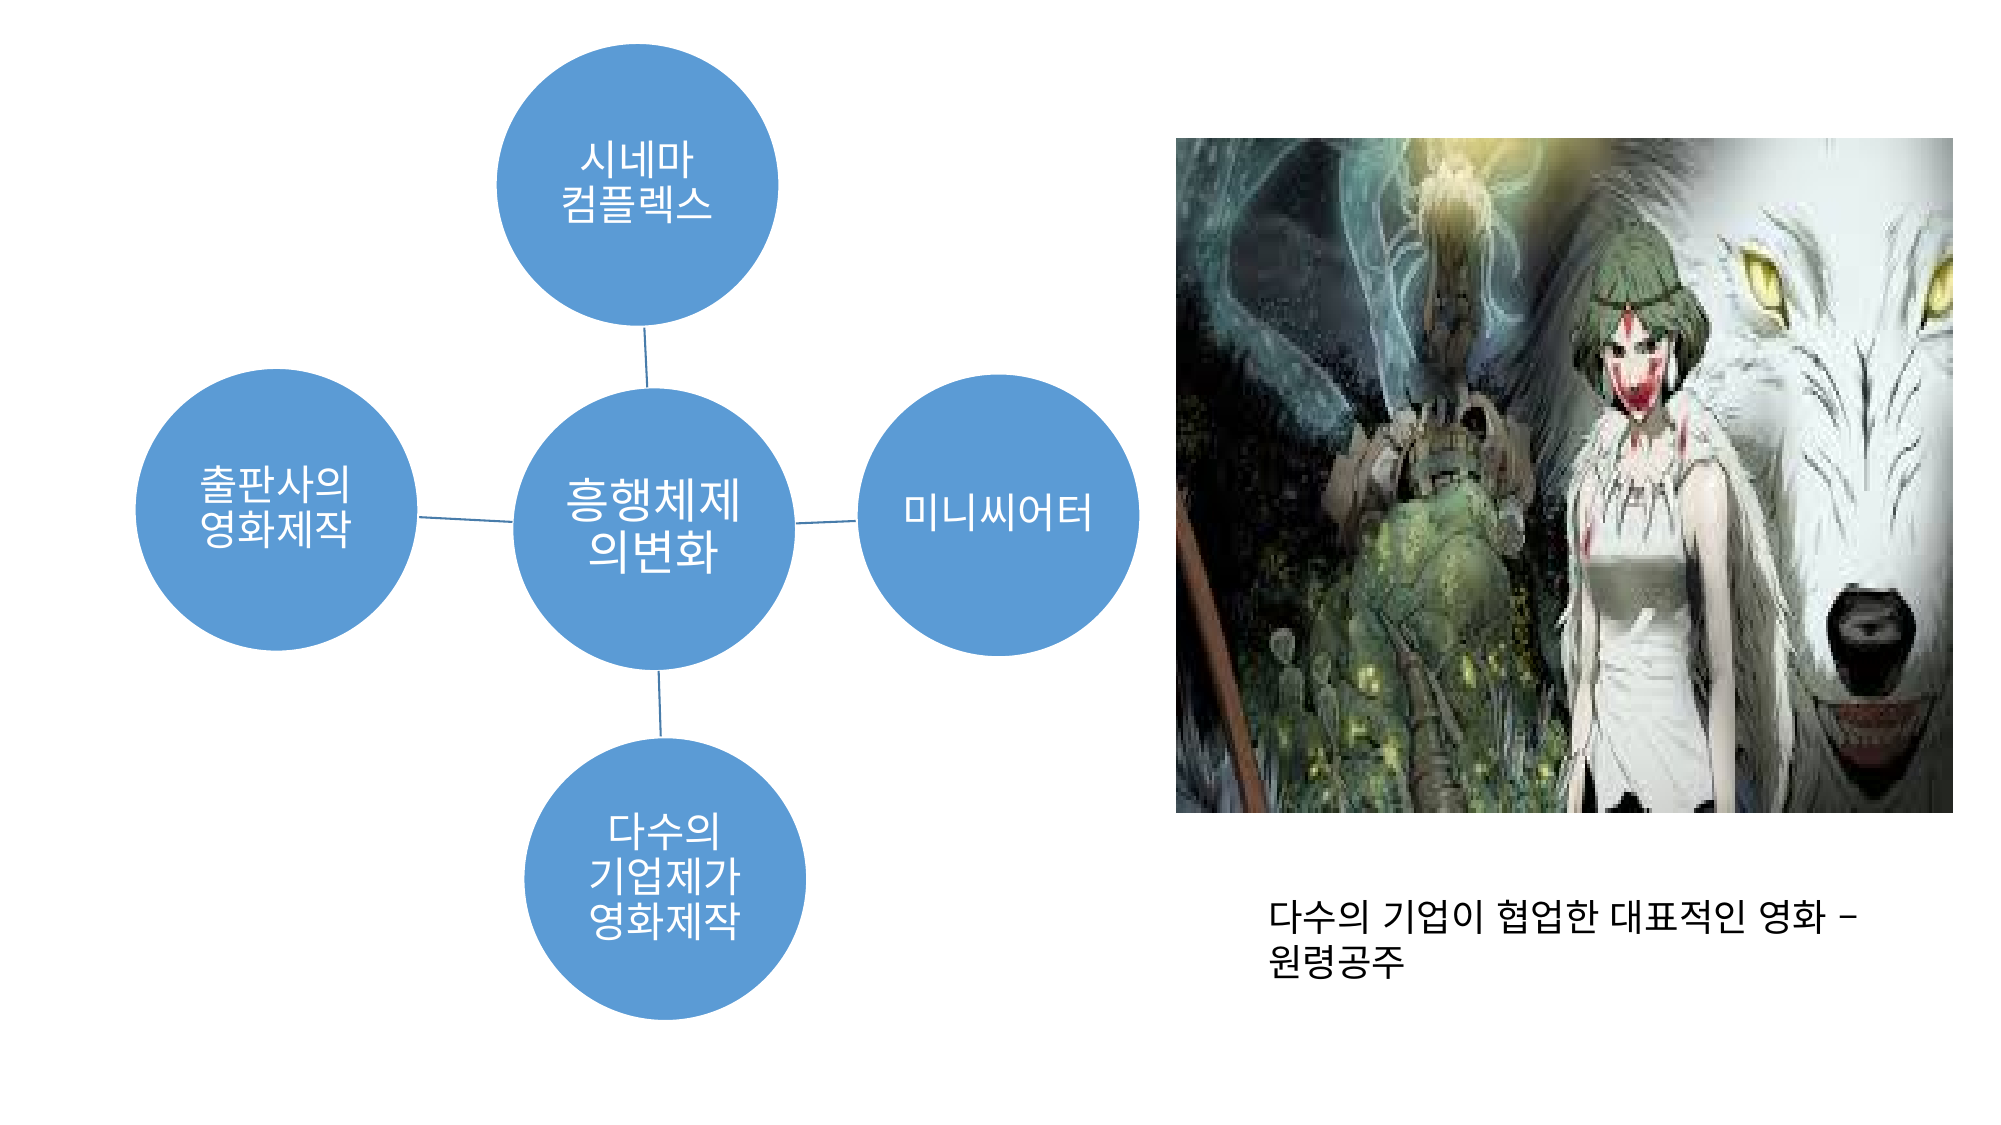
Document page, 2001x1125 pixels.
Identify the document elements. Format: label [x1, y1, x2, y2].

picture [1176, 138, 1953, 813]
list [38, 36, 1953, 1067]
